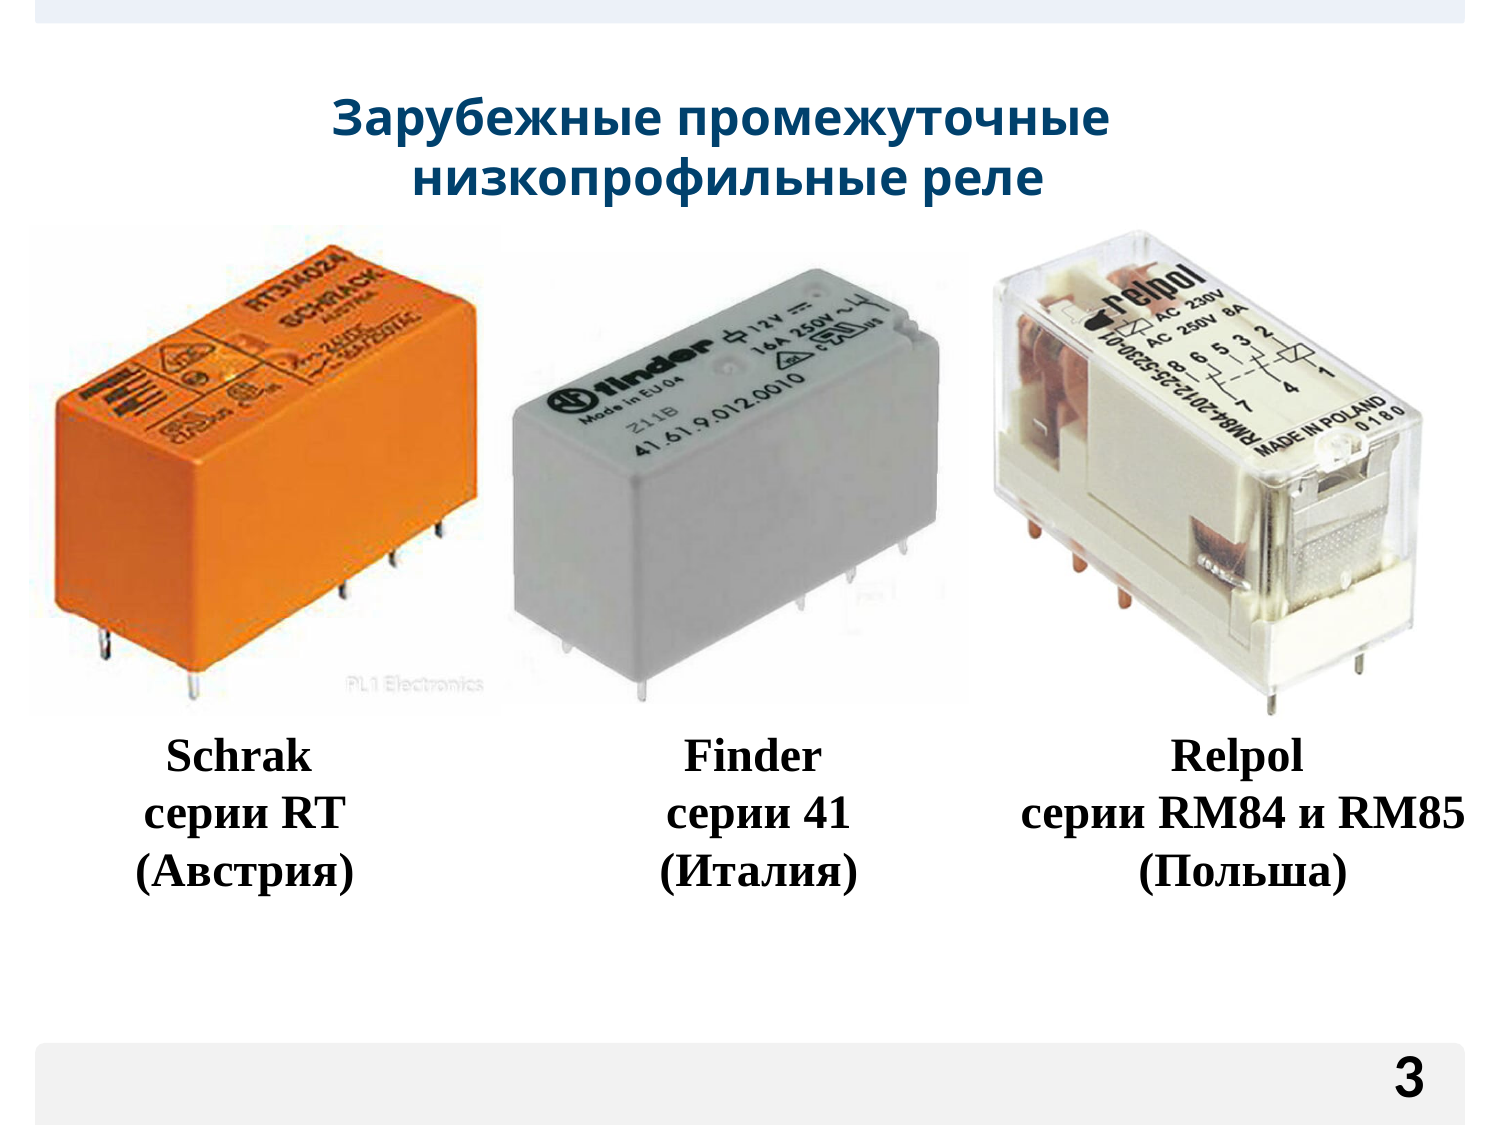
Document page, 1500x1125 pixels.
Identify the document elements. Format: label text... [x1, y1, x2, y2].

title Зарубежные промежуточные низкопрофильные реле [53, 78, 1404, 159]
picture [991, 223, 1448, 729]
text_box Relpol серии RM84 и RM85 (Польша) [1004, 716, 1483, 904]
slide_number 3 [1089, 1042, 1440, 1103]
picture [29, 225, 969, 717]
text_box Finder серии 41 (Италия) [519, 716, 998, 904]
text_box Schrak серии RT (Австрия) [5, 716, 484, 904]
